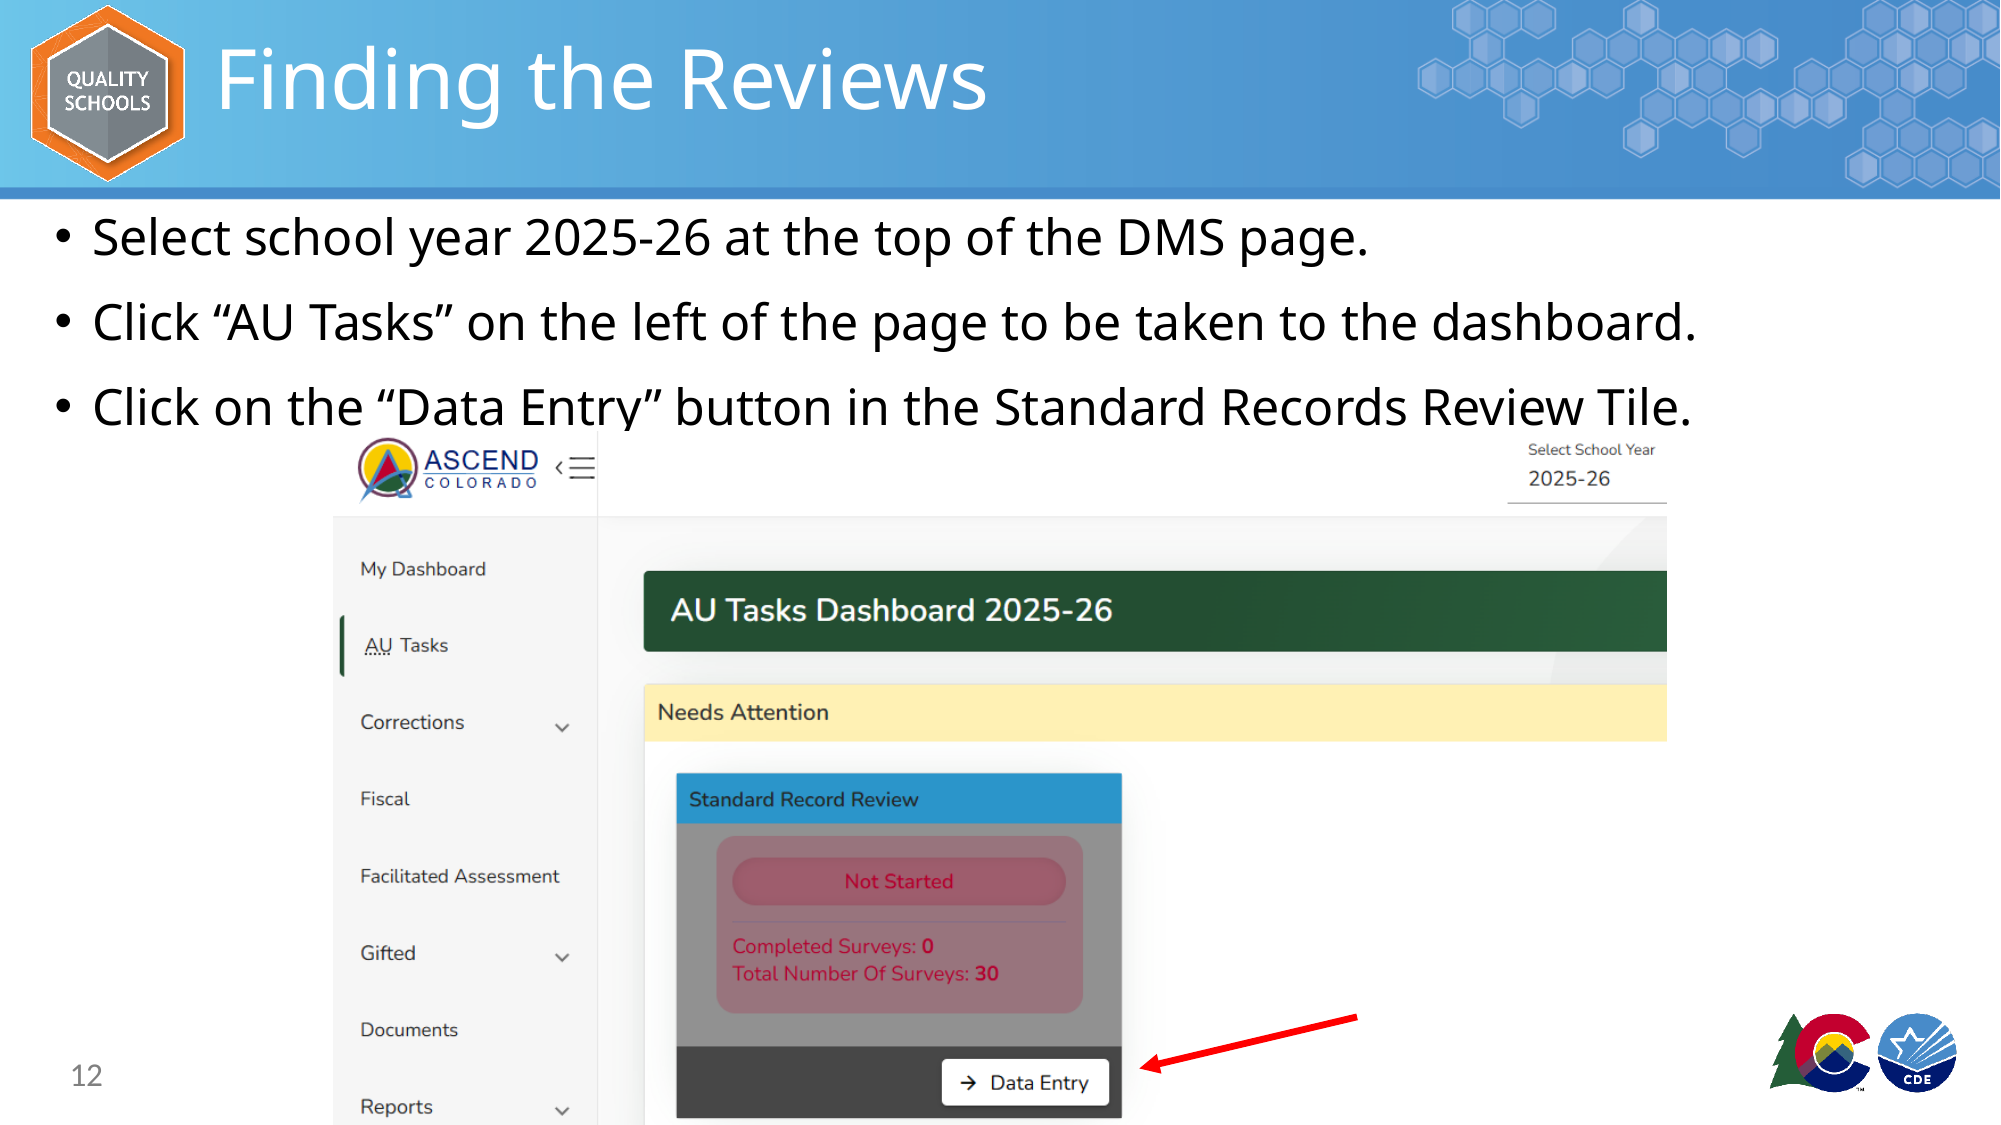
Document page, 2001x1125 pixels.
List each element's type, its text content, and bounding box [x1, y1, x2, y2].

picture [1768, 1012, 1957, 1093]
title Finding the Reviews [214, 37, 1396, 160]
picture [0, 0, 2000, 200]
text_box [1139, 1016, 1358, 1069]
slide_number 12 [54, 1042, 305, 1103]
picture [333, 431, 1667, 1125]
list Select school year 2025-26 at the top of the DMS page. Click “AU Tasks” on the left of the page to be taken to the dashboard. Click on the “Data Entry” button in the Standard Records Review Tile. [54, 205, 1895, 442]
